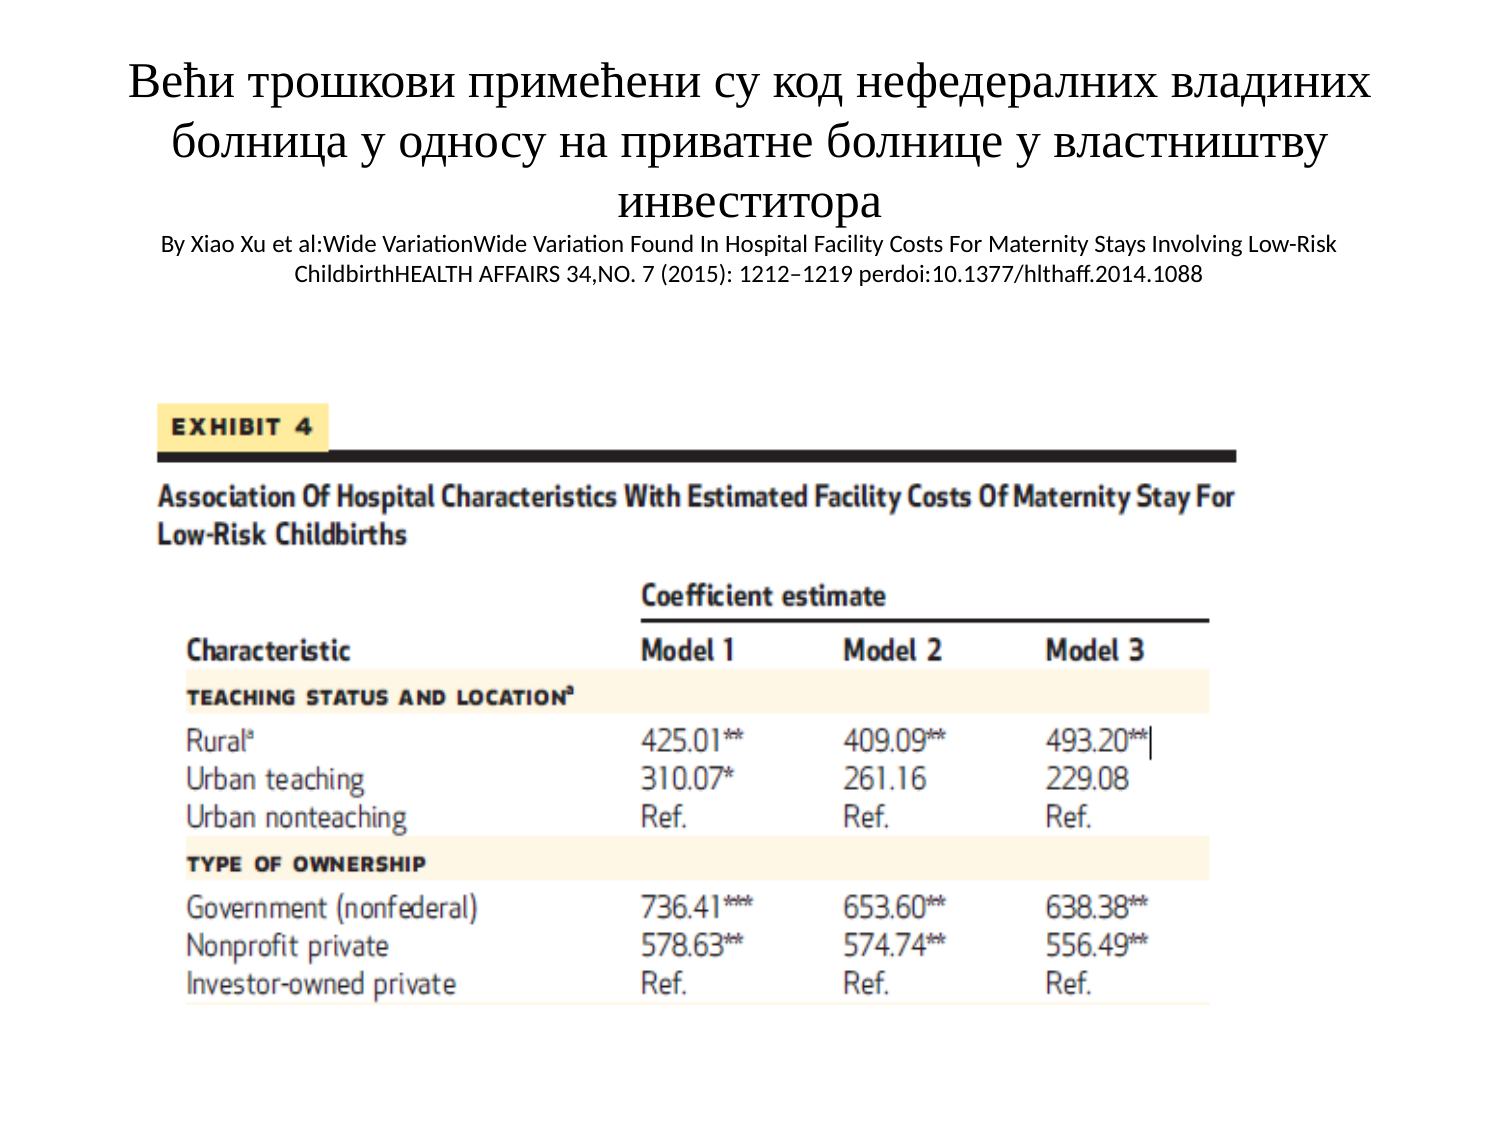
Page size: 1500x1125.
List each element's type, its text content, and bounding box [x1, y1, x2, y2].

title Већи трошкови примећени су код нефедералних владиних болница у односу на приватне болнице у властништву инвеститора By Xiao Xu et al:Wide VariationWide Variation Found In Hospital Facility Costs For Maternity Stays Involving Low-Risk ChildbirthHEALTH AFFAIRS 34,NO. 7 (2015): 1212–1219 perdoi:10.1377/hlthaff.2014.1088 [75, 45, 1425, 350]
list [123, 385, 1258, 1005]
